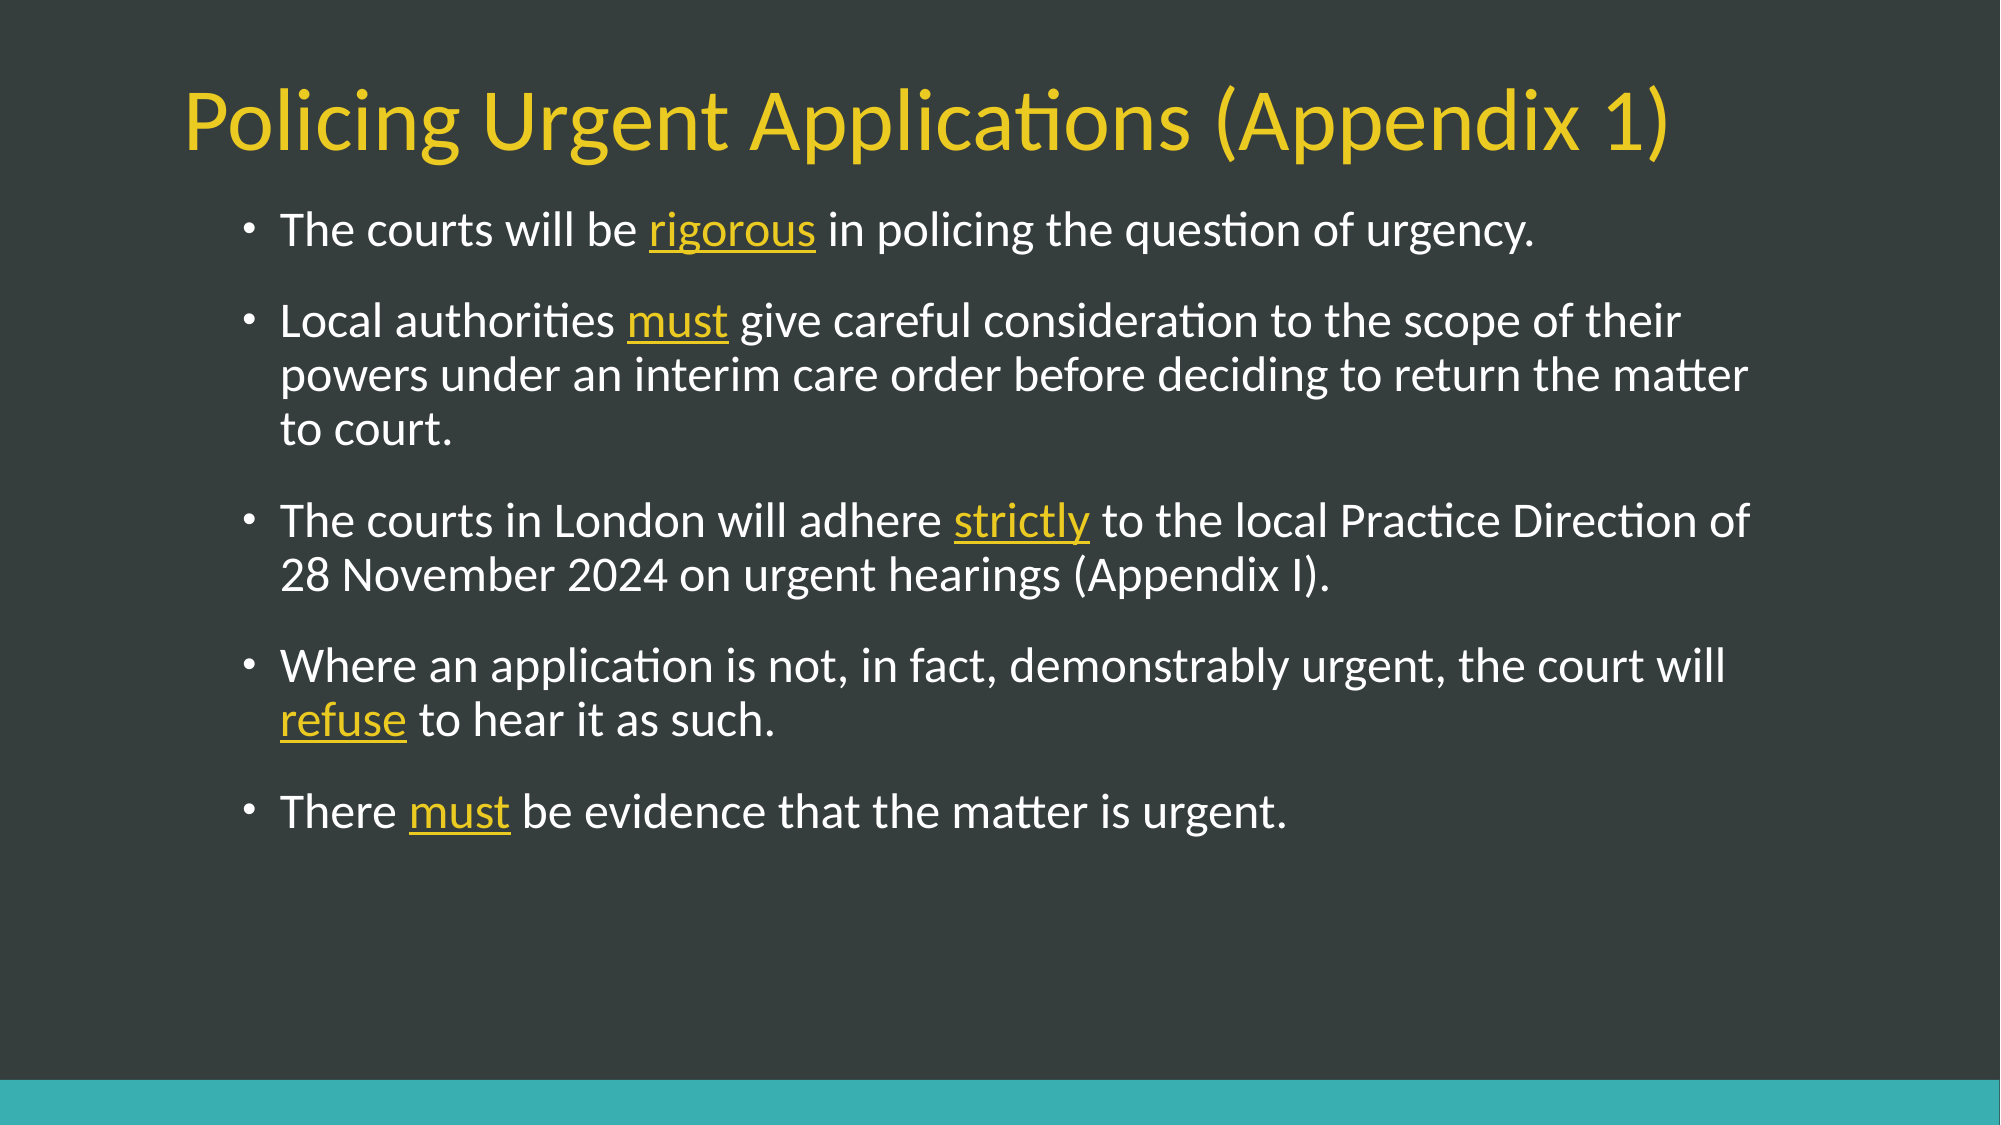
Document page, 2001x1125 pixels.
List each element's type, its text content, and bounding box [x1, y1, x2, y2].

title Policing Urgent Applications (Appendix 1) [168, 0, 1729, 178]
list The courts will be rigorous in policing the question of urgency. Local authorities must give careful consideration to the scope of their powers under an interim care order before deciding to return the matter to court. The courts in London will adhere strictly to the local Practice Direction of 28 November 2024 on urgent hearings (Appendix I). Where an application is not, in fact, demonstrably urgent, the court will refuse to hear it as such. There must be evidence that the matter is urgent. [219, 195, 1780, 1060]
